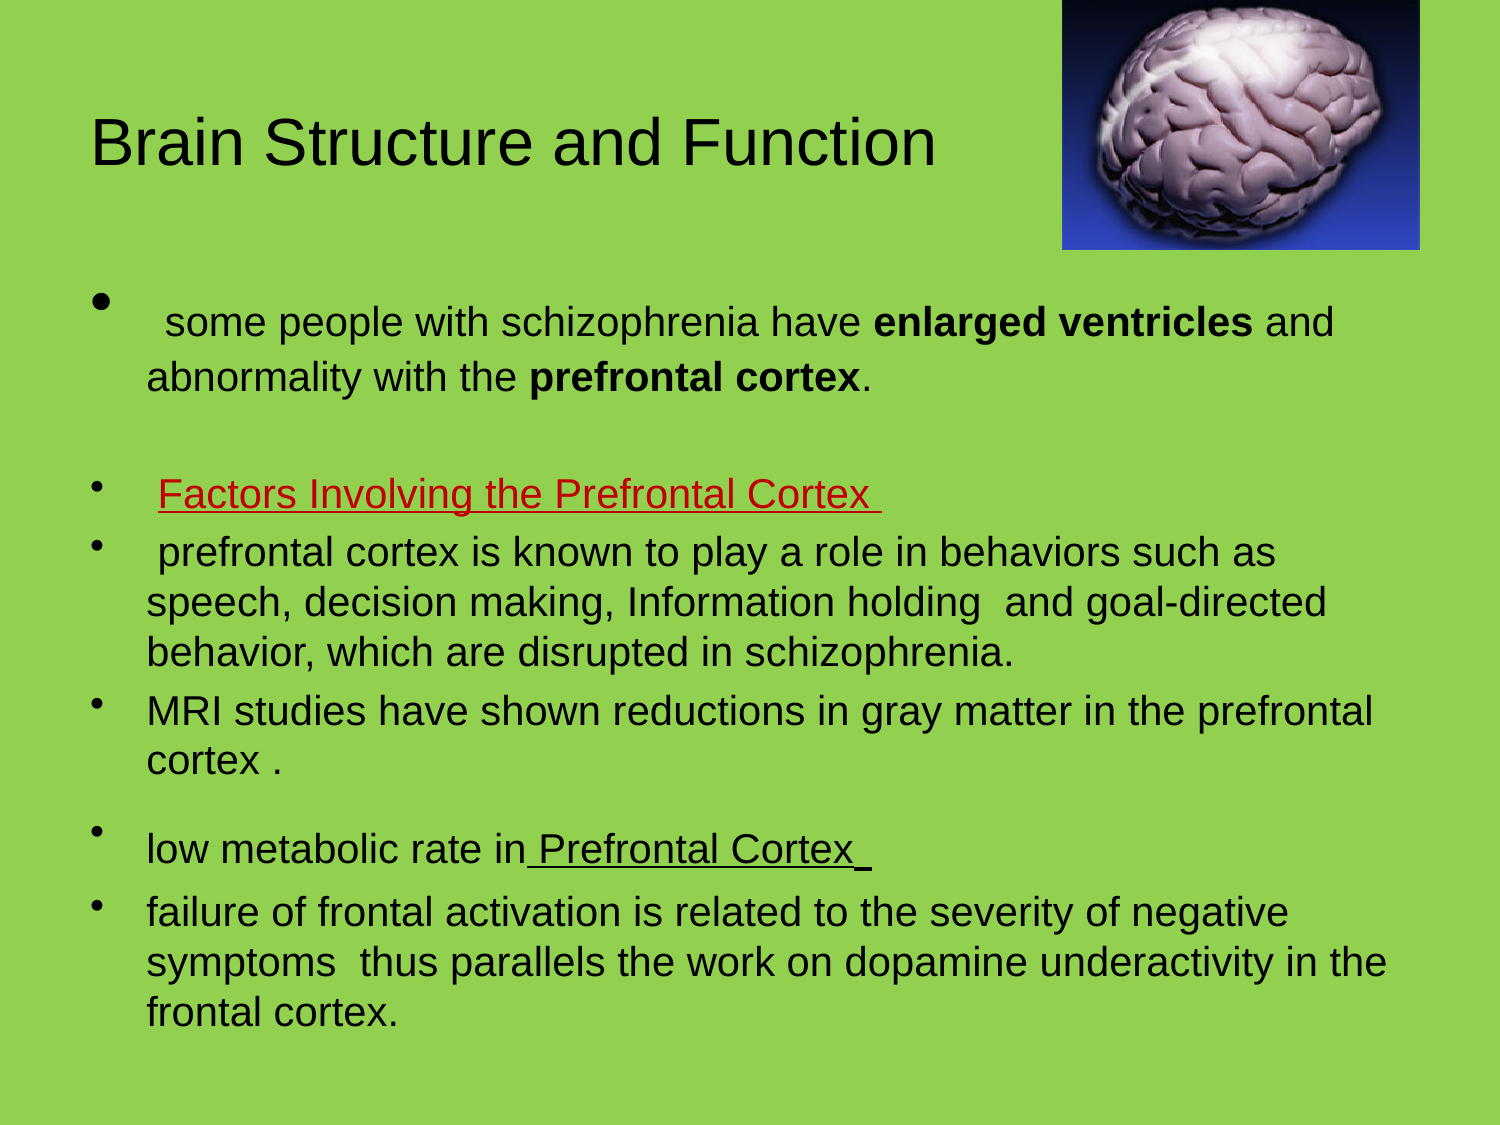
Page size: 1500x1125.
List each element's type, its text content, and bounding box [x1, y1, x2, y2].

picture [1062, 0, 1420, 251]
list some people with schizophrenia have enlarged ventricles and abnormality with the prefrontal cortex. Factors Involving the Prefrontal Cortex prefrontal cortex is known to play a role in behaviors such as speech, decision making, Information holding and goal-directed behavior, which are disrupted in schizophrenia. MRI studies have shown reductions in gray matter in the prefrontal cortex . low metabolic rate in Prefrontal Cortex failure of frontal activation is related to the severity of negative symptoms thus parallels the work on dopamine underactivity in the frontal cortex. . [75, 262, 1425, 1005]
title Brain Structure and Function [75, 45, 1057, 233]
